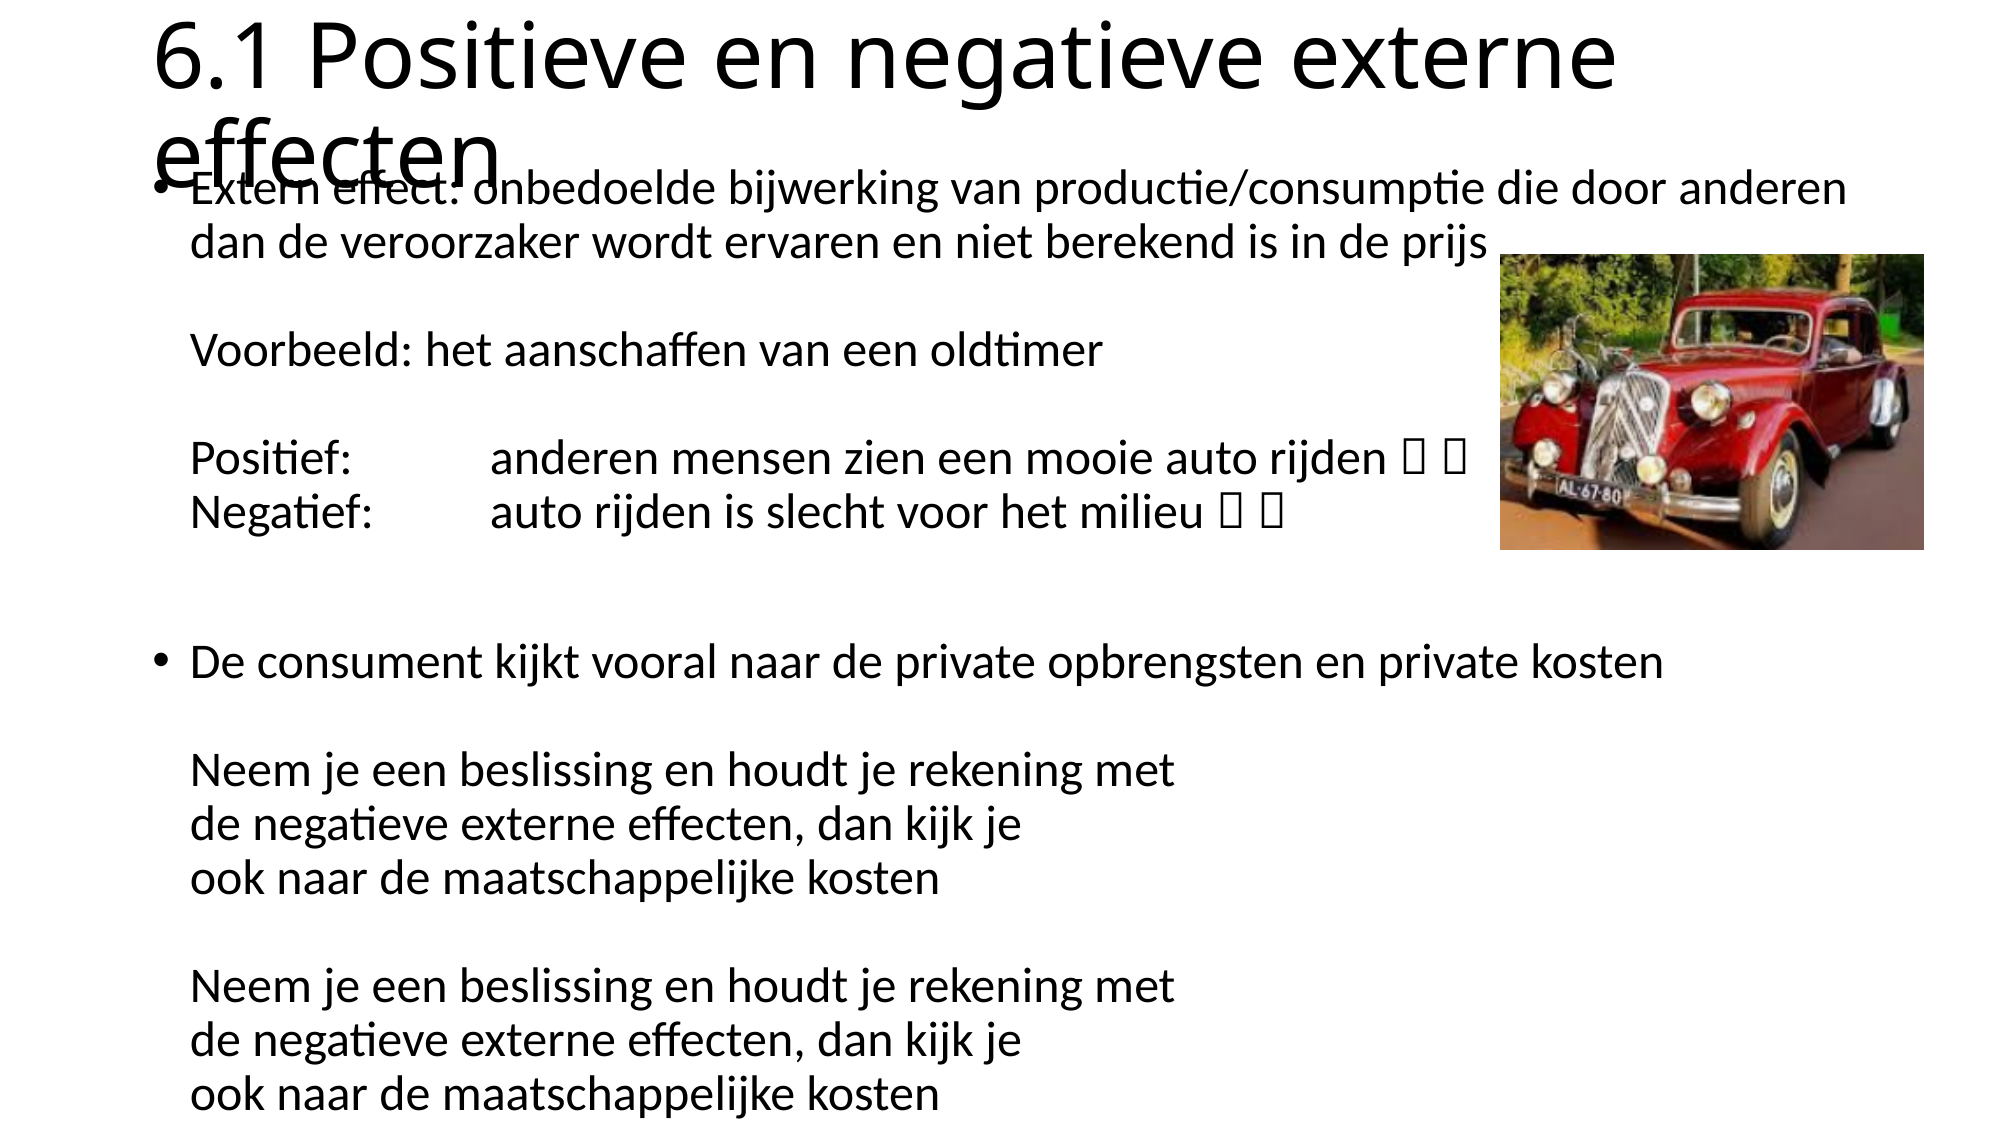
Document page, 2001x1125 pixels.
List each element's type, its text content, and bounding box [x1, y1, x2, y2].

picture [1500, 254, 1924, 551]
title 6.1 Positieve en negatieve externe effecten [137, 0, 1863, 154]
list Extern effect: onbedoelde bijwerking van productie/consumptie die door anderen dan de veroorzaker wordt ervaren en niet berekend is in de prijs Voorbeeld: het aanschaffen van een oldtimer Positief: anderen mensen zien een mooie auto rijden   Negatief: auto rijden is slecht voor het milieu   De consument kijkt vooral naar de private opbrengsten en private kosten Neem je een beslissing en houdt je rekening met de negatieve externe effecten, dan kijk je ook naar de maatschappelijke kosten Neem je een beslissing en houdt je rekening met de negatieve externe effecten, dan kijk je ook naar de maatschappelijke kosten [137, 154, 1924, 1125]
